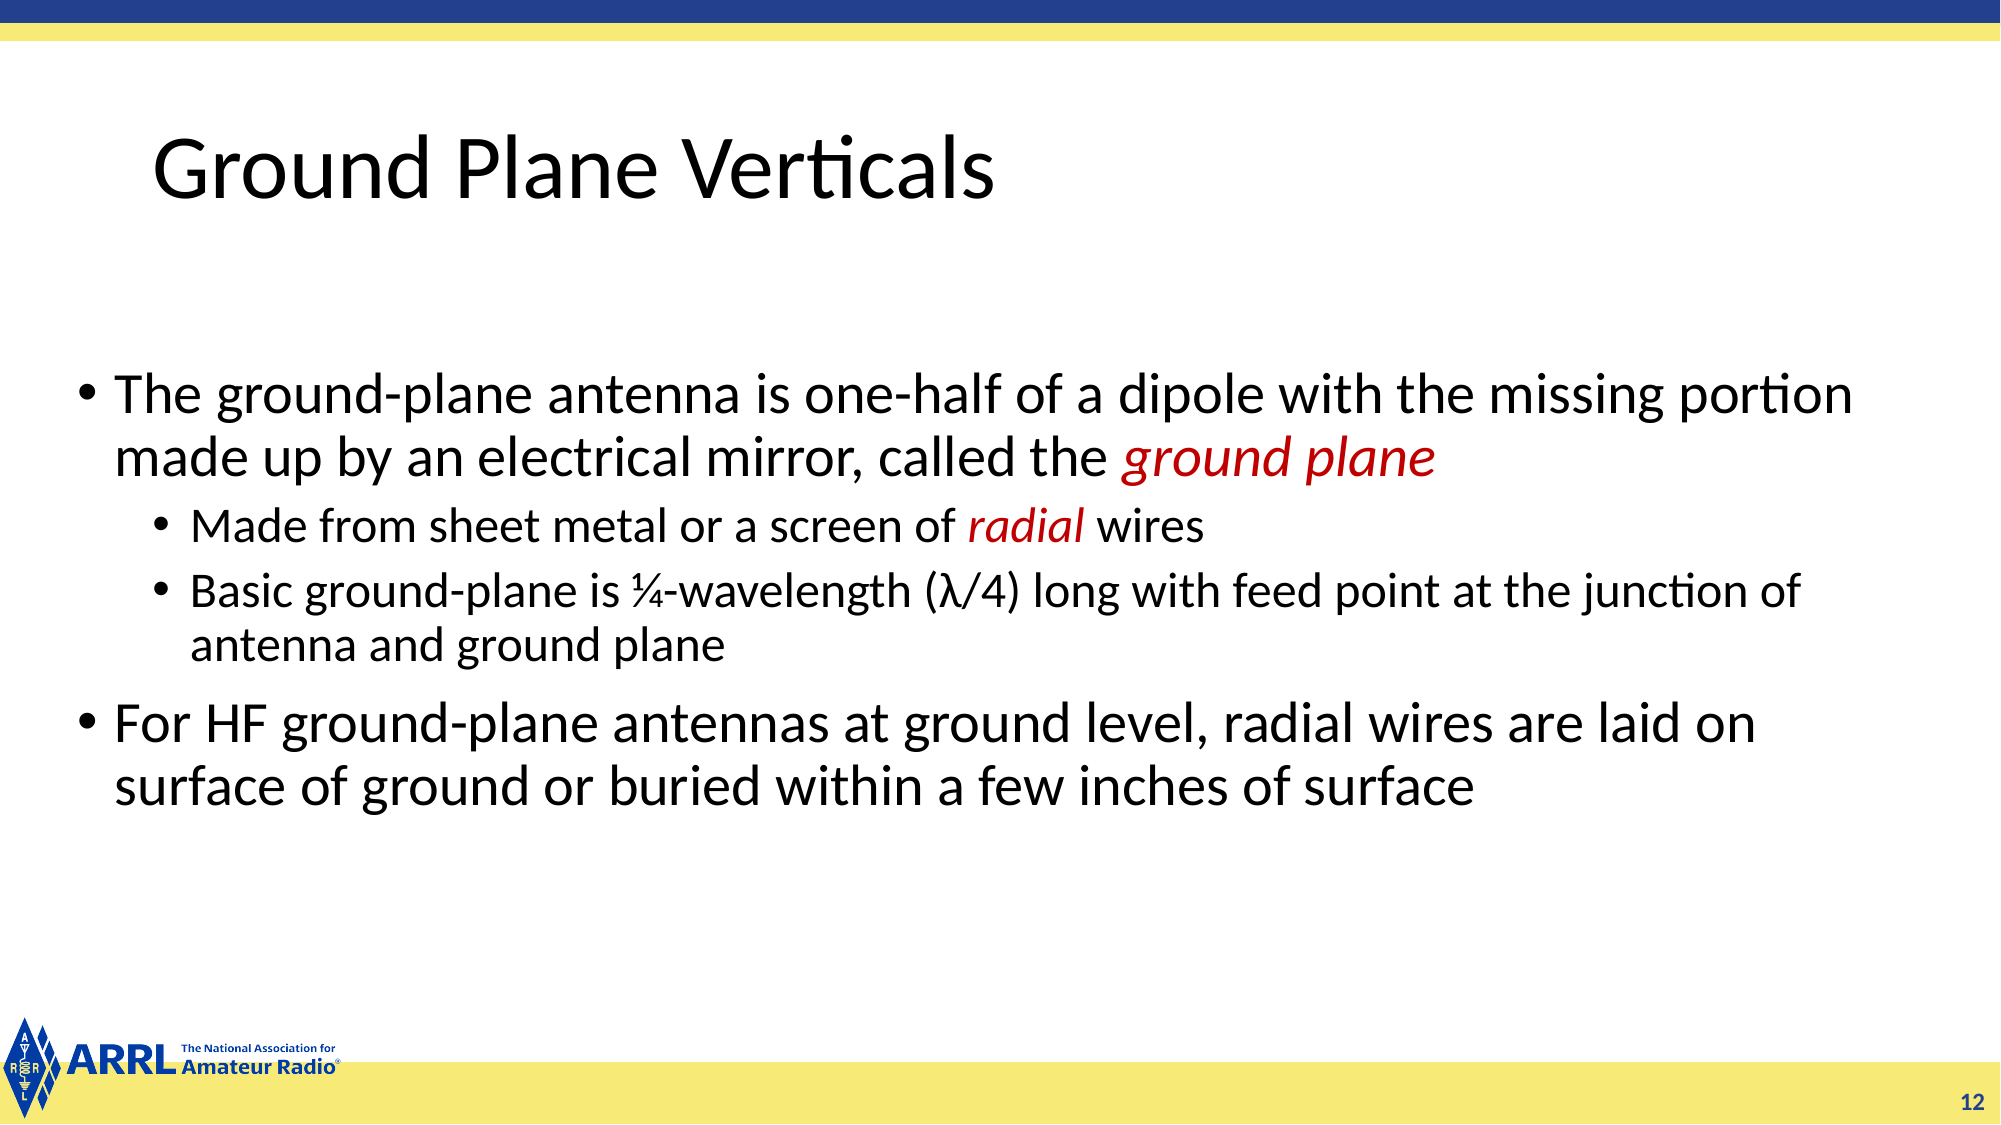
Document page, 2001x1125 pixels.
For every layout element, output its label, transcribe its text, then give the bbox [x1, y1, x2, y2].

picture [1, 1015, 342, 1121]
title Ground Plane Verticals [137, 59, 1863, 278]
list The ground-plane antenna is one-half of a dipole with the missing portion made up by an electrical mirror, called the ground plane Made from sheet metal or a screen of radial wires Basic ground-plane is 1⁄4-wavelength (λ/4) long with feed point at the junction of antenna and ground plane For HF ground-plane antennas at ground level, radial wires are laid on surface of ground or buried within a few inches of surface [62, 355, 1925, 1075]
